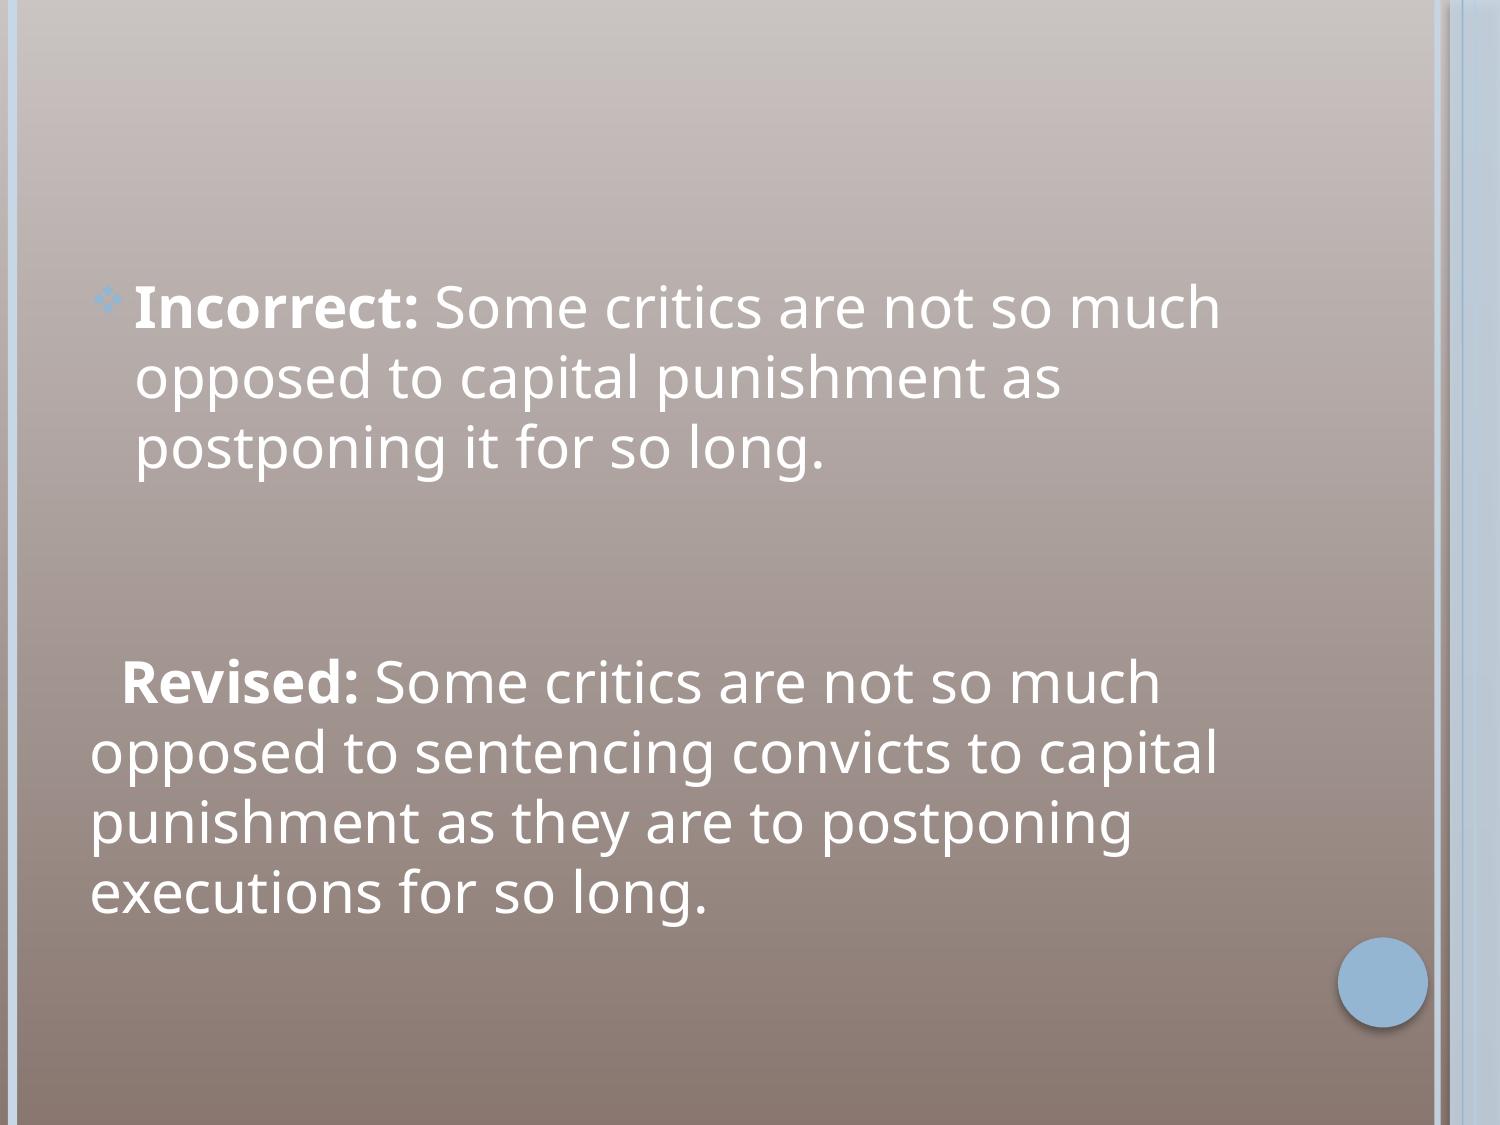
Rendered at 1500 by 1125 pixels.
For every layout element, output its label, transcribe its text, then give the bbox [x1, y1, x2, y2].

list Incorrect: Some critics are not so much opposed to capital punishment as postponing it for so long. Revised: Some critics are not so much opposed to sentencing convicts to capital punishment as they are to postponing executions for so long. [75, 262, 1300, 1062]
